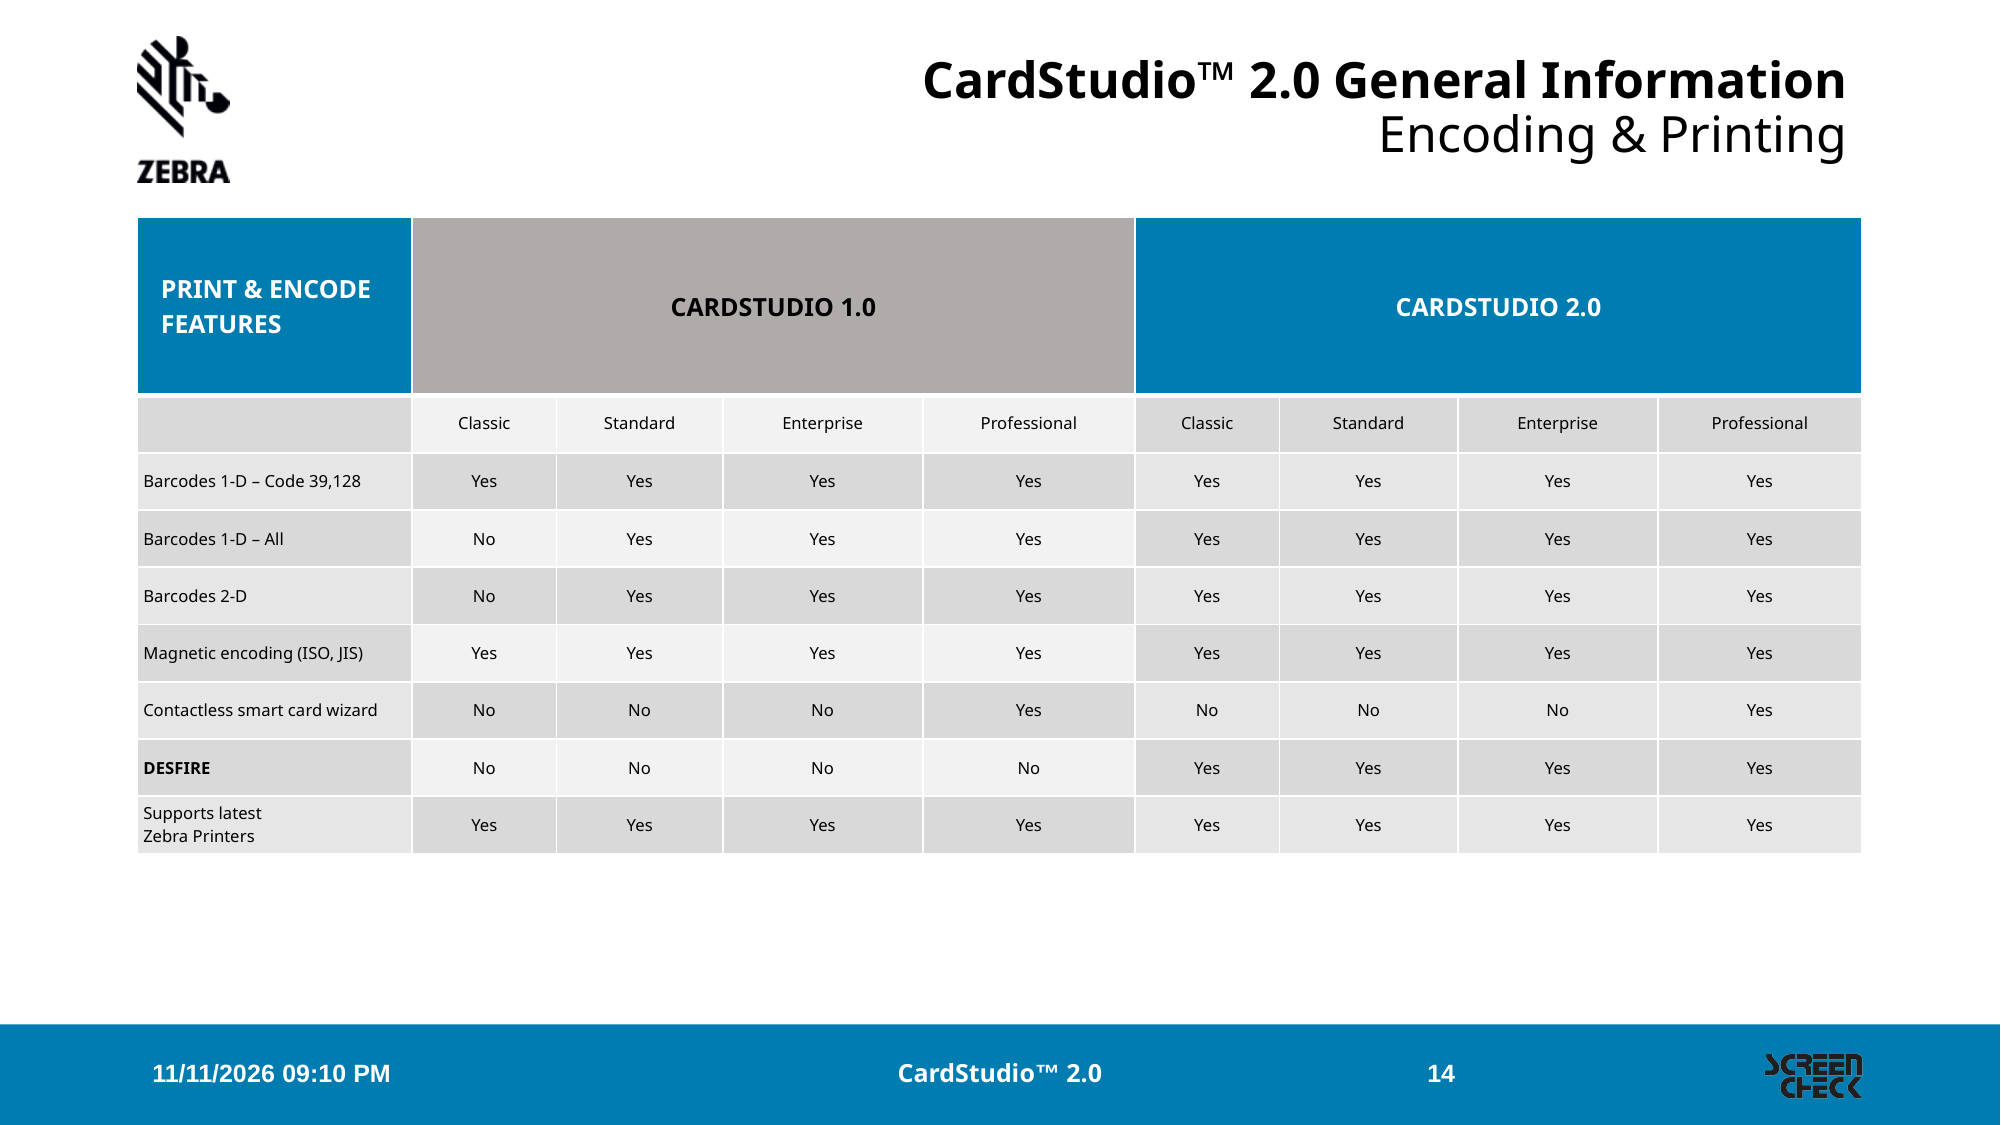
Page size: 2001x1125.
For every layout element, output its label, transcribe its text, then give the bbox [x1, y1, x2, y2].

picture [1830, 1055, 1843, 1059]
table_cell Barcodes 1-D – All [138, 511, 411, 566]
table_cell Yes [1459, 740, 1657, 795]
table_cell Yes [1280, 568, 1457, 624]
table_cell Yes [1659, 625, 1861, 681]
picture [1846, 1055, 1862, 1098]
picture [1781, 1055, 1794, 1098]
table_cell Yes [724, 797, 922, 853]
table_cell Yes [557, 511, 722, 566]
table_cell Supports latest Zebra Printers [138, 797, 411, 853]
table_cell Yes [724, 454, 922, 509]
table_cell Yes [1459, 625, 1657, 681]
table_cell No [413, 568, 556, 624]
table_cell Barcodes 1-D – Code 39,128 [138, 454, 411, 509]
picture [1814, 1086, 1827, 1098]
table_cell Yes [1136, 625, 1279, 681]
picture [1797, 1055, 1827, 1075]
picture [137, 36, 230, 183]
table_cell Yes [413, 625, 556, 681]
picture [1814, 1063, 1827, 1082]
table_cell Yes [1136, 740, 1279, 795]
table_header CARDSTUDIO 2.0 [1136, 218, 1861, 393]
table_cell Yes [1659, 454, 1861, 509]
table_cell Professional [1659, 398, 1861, 452]
table_cell Yes [924, 625, 1134, 681]
table_cell [138, 398, 411, 452]
table_cell Yes [924, 511, 1134, 566]
table_cell Yes [413, 797, 556, 853]
table_cell Magnetic encoding (ISO, JIS) [138, 625, 411, 681]
table_cell Yes [557, 568, 722, 624]
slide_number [137, 1042, 588, 1103]
picture [1765, 1055, 1779, 1075]
table_cell Yes [413, 454, 556, 509]
table_cell Enterprise [1459, 398, 1657, 452]
table_cell Classic [1136, 398, 1279, 452]
table_cell Barcodes 2-D [138, 568, 411, 624]
table_cell Yes [1136, 568, 1279, 624]
table_cell No [1280, 683, 1457, 738]
table_cell Yes [924, 797, 1134, 853]
table_cell No [413, 683, 556, 738]
table_cell Professional [924, 398, 1134, 452]
table_cell Yes [1280, 625, 1457, 681]
table_cell DESFIRE [138, 740, 411, 795]
picture [1797, 1077, 1811, 1098]
table_cell Contactless smart card wizard [138, 683, 411, 738]
table_cell Yes [1280, 740, 1457, 795]
table_cell No [557, 683, 722, 738]
table_cell Yes [724, 511, 922, 566]
table_cell No [413, 511, 556, 566]
table_cell Yes [1136, 454, 1279, 509]
table_cell Yes [1280, 511, 1457, 566]
table_cell Yes [1659, 797, 1861, 853]
table_cell Yes [924, 683, 1134, 738]
table_cell Classic [413, 398, 556, 452]
footer CardStudio™ 2.0 [662, 1042, 1338, 1103]
table_cell Yes [1280, 797, 1457, 853]
table_cell Yes [724, 625, 922, 681]
table_header CARDSTUDIO 1.0 [413, 218, 1134, 393]
slide_number 14 [1412, 1042, 1743, 1103]
table_cell Yes [557, 797, 722, 853]
table_cell Yes [1659, 683, 1861, 738]
table_cell No [1136, 683, 1279, 738]
table_cell Standard [1280, 398, 1457, 452]
table_cell Yes [1459, 797, 1657, 853]
picture [1830, 1063, 1843, 1098]
table_cell Yes [924, 454, 1134, 509]
table_cell Yes [1459, 568, 1657, 624]
table_cell No [724, 683, 922, 738]
table_cell No [924, 740, 1134, 795]
table_cell No [724, 740, 922, 795]
table_cell Yes [1280, 454, 1457, 509]
table_cell Yes [1459, 454, 1657, 509]
table_cell Standard [557, 398, 722, 452]
table_cell Yes [557, 625, 722, 681]
table_cell Yes [924, 568, 1134, 624]
table_cell Yes [557, 454, 722, 509]
table_cell Yes [724, 568, 922, 624]
table_cell No [557, 740, 722, 795]
table_cell Enterprise [724, 398, 922, 452]
table_cell No [1459, 683, 1657, 738]
table_cell Yes [1459, 511, 1657, 566]
table_header PRINT & ENCODE FEATURES [138, 218, 411, 393]
table_cell Yes [1136, 797, 1279, 853]
title CardStudio™ 2.0 General Information Encoding & Printing [390, 49, 1863, 170]
table_cell Yes [1659, 740, 1861, 795]
table_cell Yes [1659, 568, 1861, 624]
table_cell Yes [1136, 511, 1279, 566]
table_cell Yes [1659, 511, 1861, 566]
table_cell No [413, 740, 556, 795]
